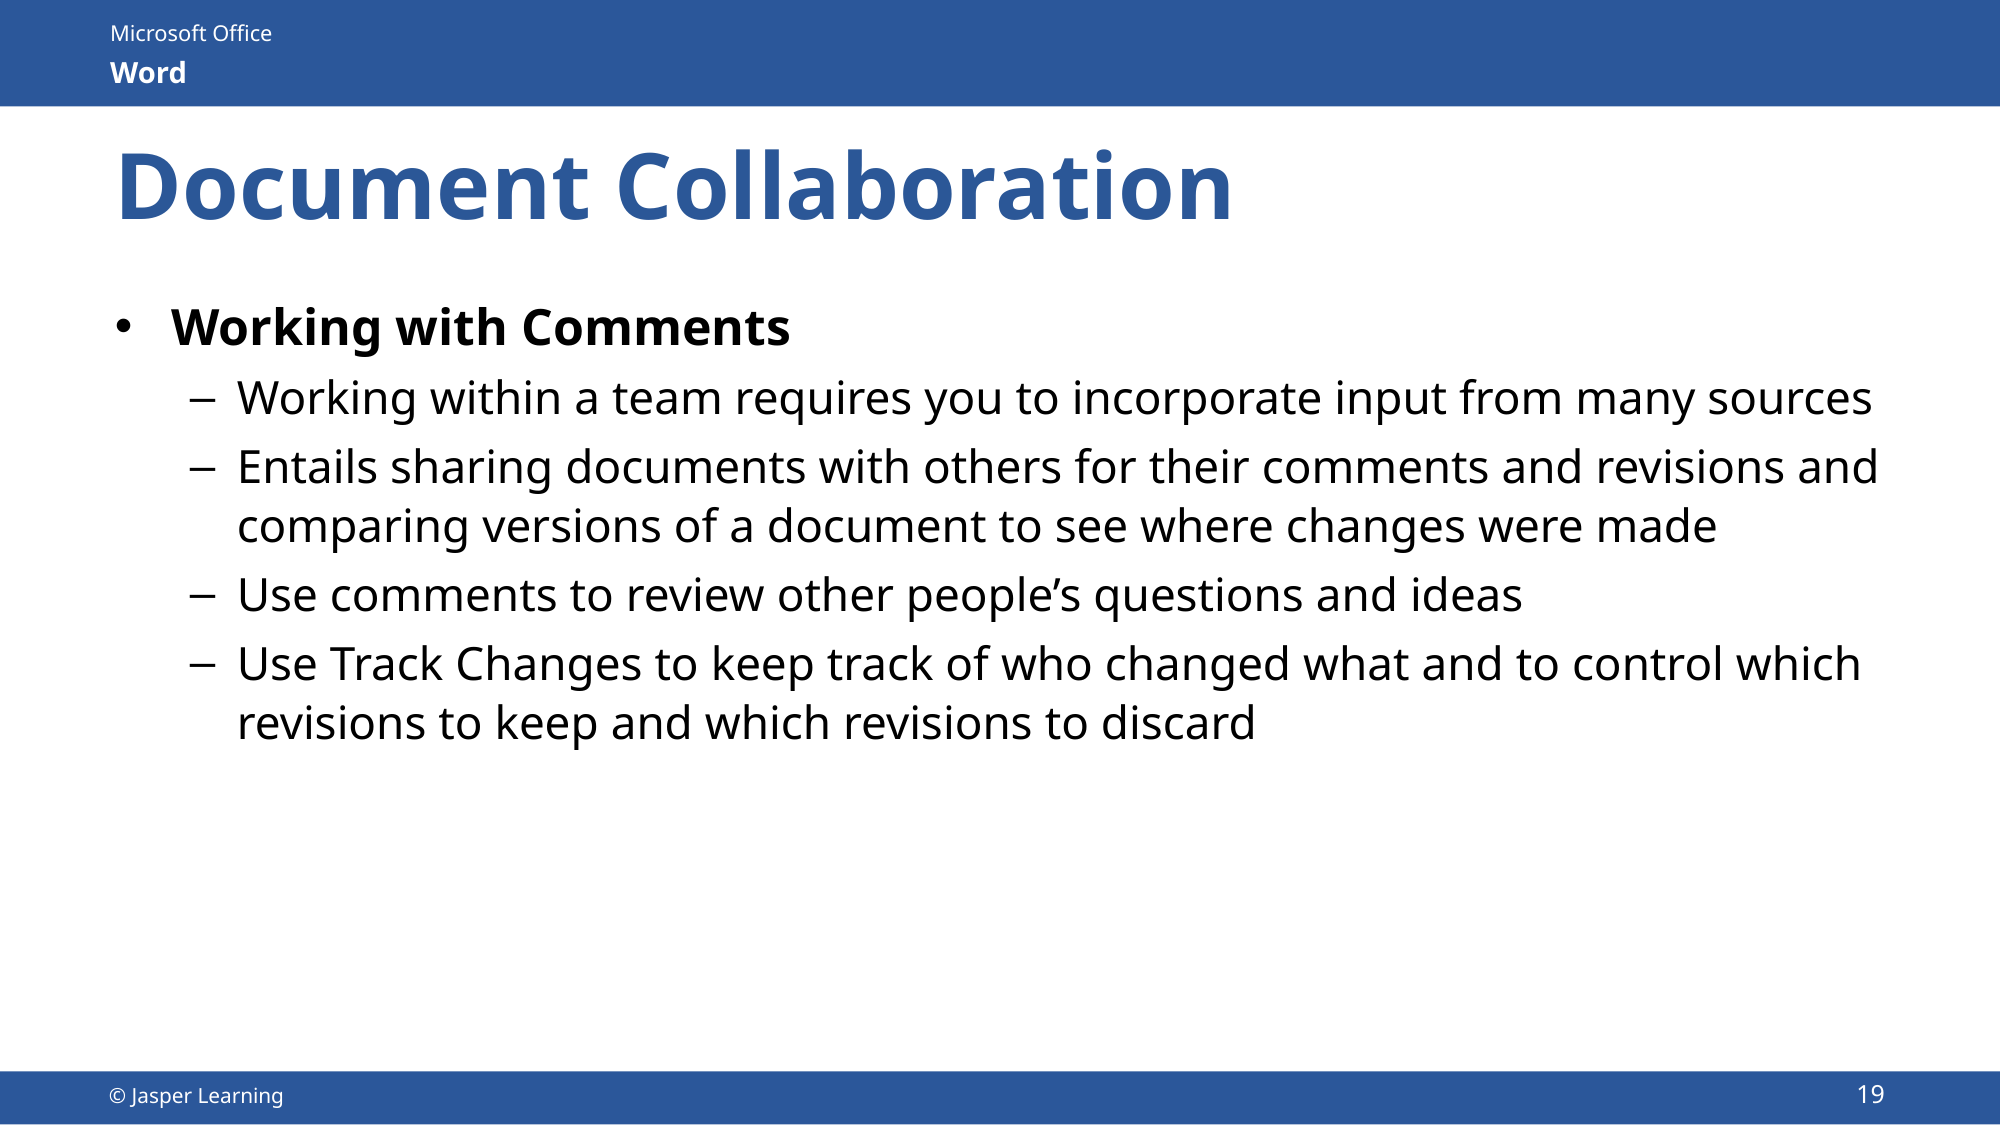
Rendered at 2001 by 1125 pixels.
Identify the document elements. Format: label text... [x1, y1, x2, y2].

title Document Collaboration [99, 118, 1866, 248]
list Working with Comments Working within a team requires you to incorporate input from many sources Entails sharing documents with others for their comments and revisions and comparing versions of a document to see where changes were made Use comments to review other people’s questions and ideas Use Track Changes to keep track of who changed what and to control which revisions to keep and which revisions to discard [99, 283, 1900, 1026]
slide_number 19 [1433, 1065, 1900, 1125]
footer © Jasper Learning [94, 1066, 769, 1125]
